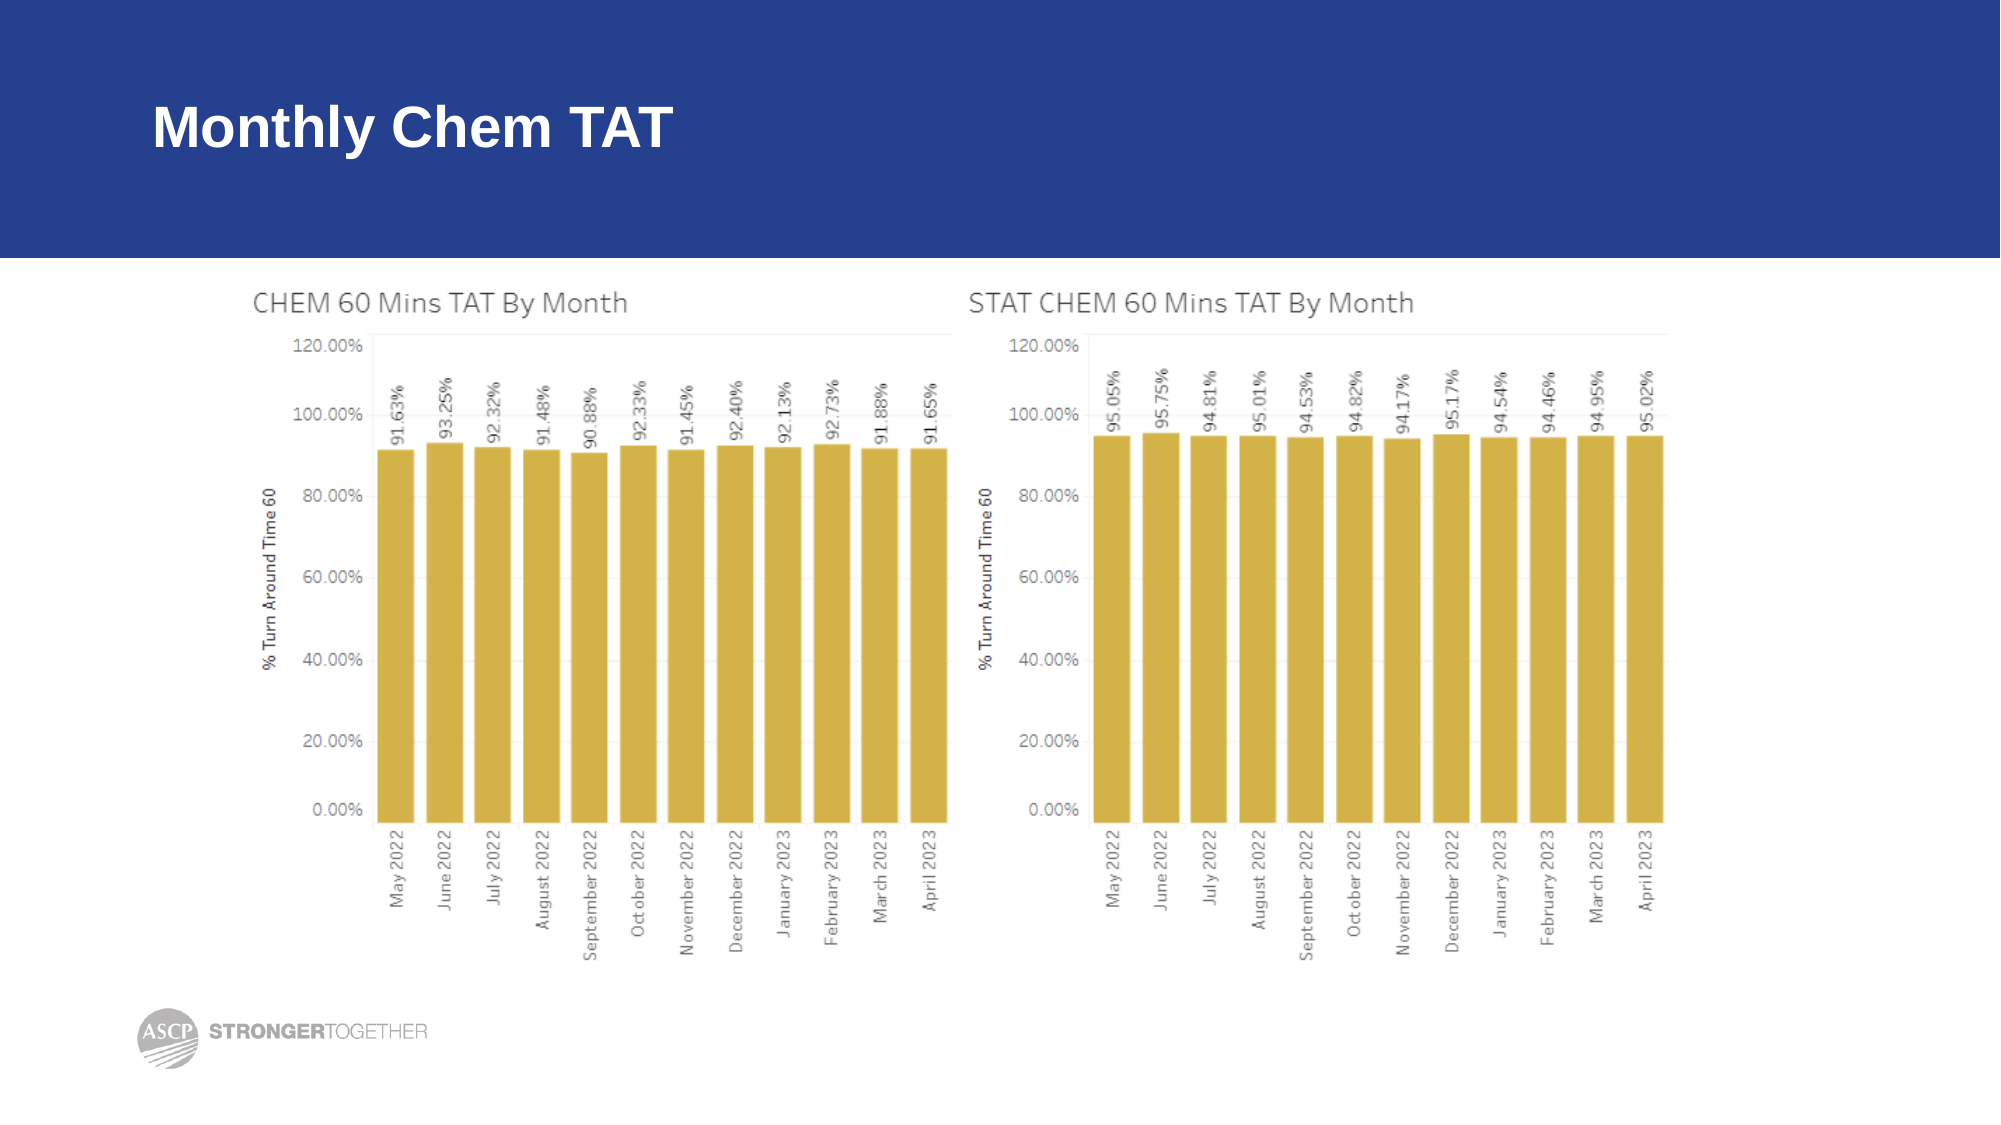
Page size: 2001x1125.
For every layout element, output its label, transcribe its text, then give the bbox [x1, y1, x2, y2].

picture [137, 1008, 427, 1069]
title Monthly Chem TAT [137, 20, 1863, 238]
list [246, 279, 1754, 970]
